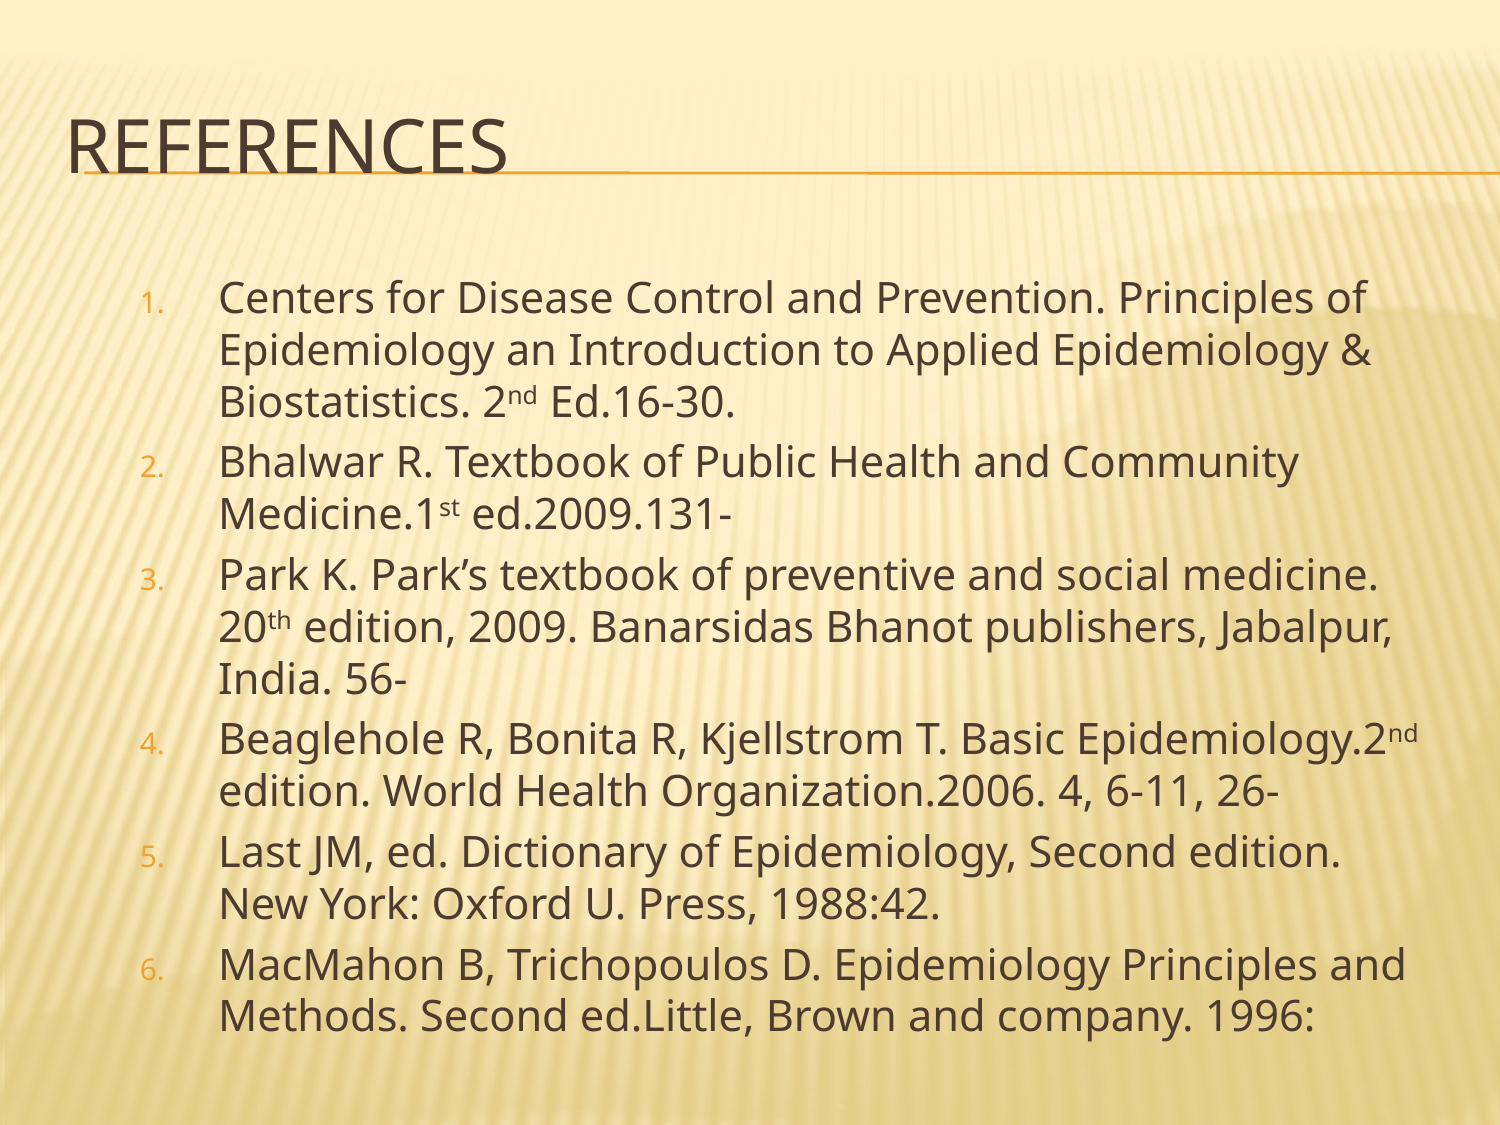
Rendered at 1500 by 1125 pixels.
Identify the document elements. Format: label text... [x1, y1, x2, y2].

list Centers for Disease Control and Prevention. Principles of Epidemiology an Introduction to Applied Epidemiology & Biostatistics. 2nd Ed.16-30. Bhalwar R. Textbook of Public Health and Community Medicine.1st ed.2009.131- Park K. Park’s textbook of preventive and social medicine. 20th edition, 2009. Banarsidas Bhanot publishers, Jabalpur, India. 56- Beaglehole R, Bonita R, Kjellstrom T. Basic Epidemiology.2nd edition. World Health Organization.2006. 4, 6-11, 26- Last JM, ed. Dictionary of Epidemiology, Second edition. New York: Oxford U. Press, 1988:42. MacMahon B, Trichopoulos D. Epidemiology Principles and Methods. Second ed.Little, Brown and company. 1996: [125, 262, 1450, 1063]
title References [50, 75, 1475, 213]
